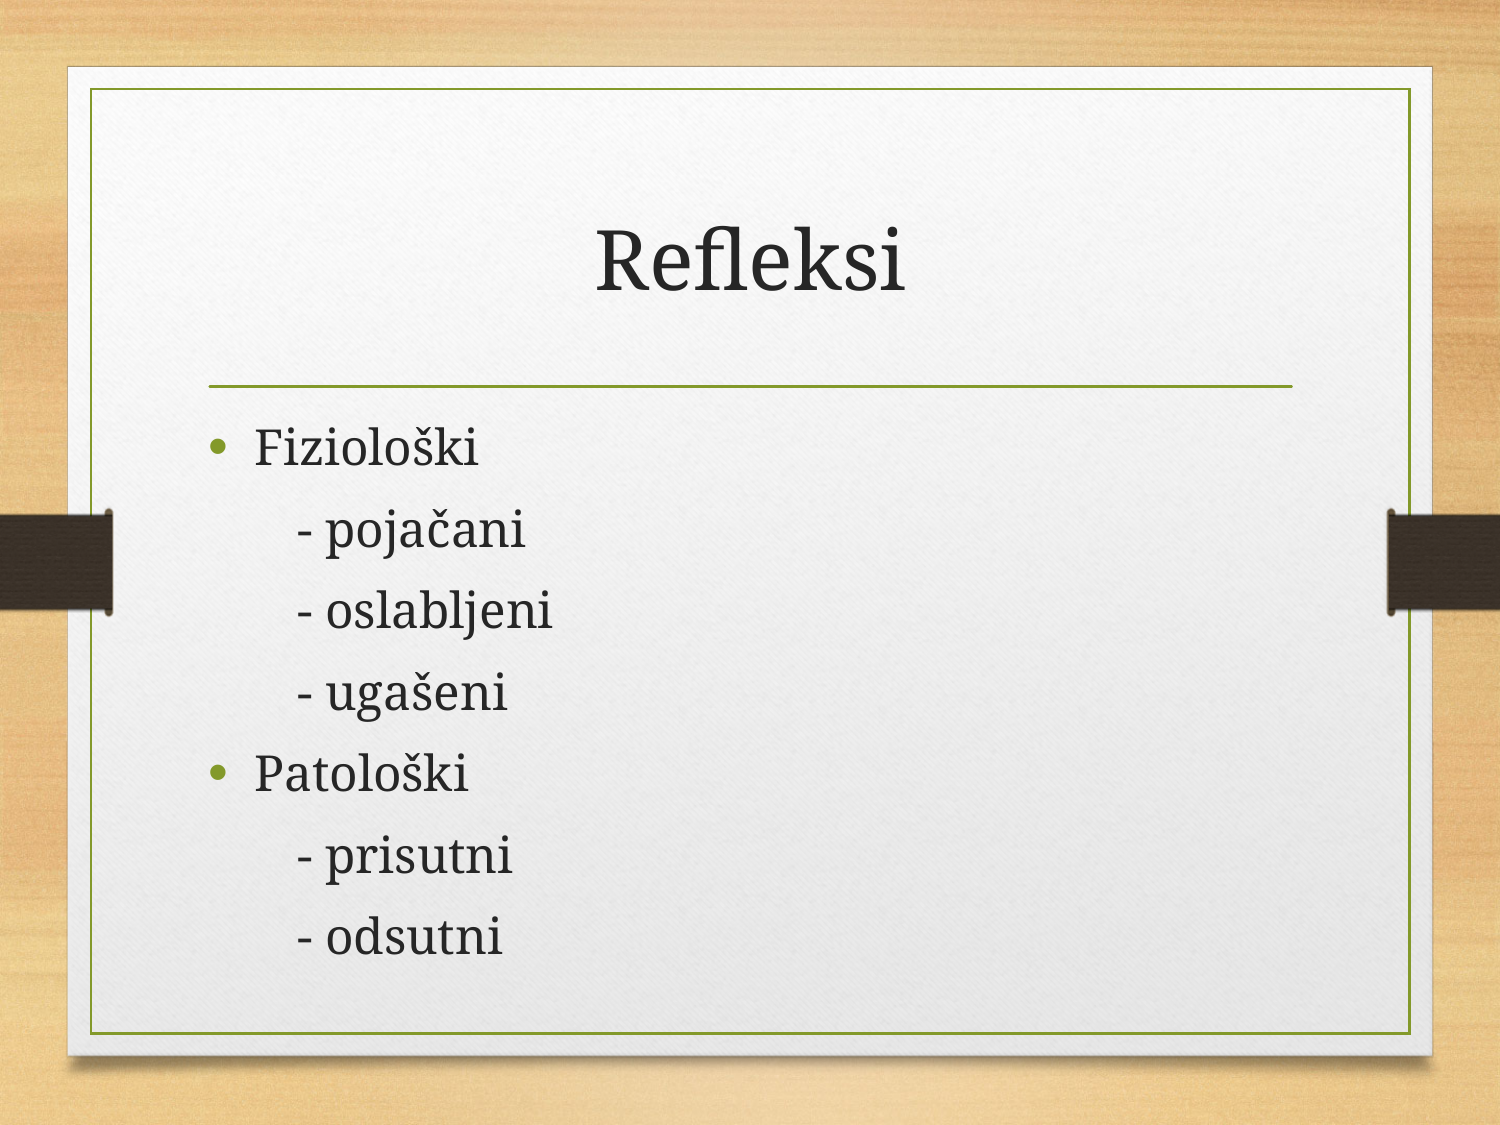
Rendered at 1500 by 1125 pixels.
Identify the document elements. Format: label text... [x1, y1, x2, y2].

title Refleksi [193, 150, 1309, 365]
picture [0, 0, 1500, 1125]
list Fiziološki - pojačani - oslabljeni - ugašeni Patološki - prisutni - odsutni [193, 408, 1309, 974]
